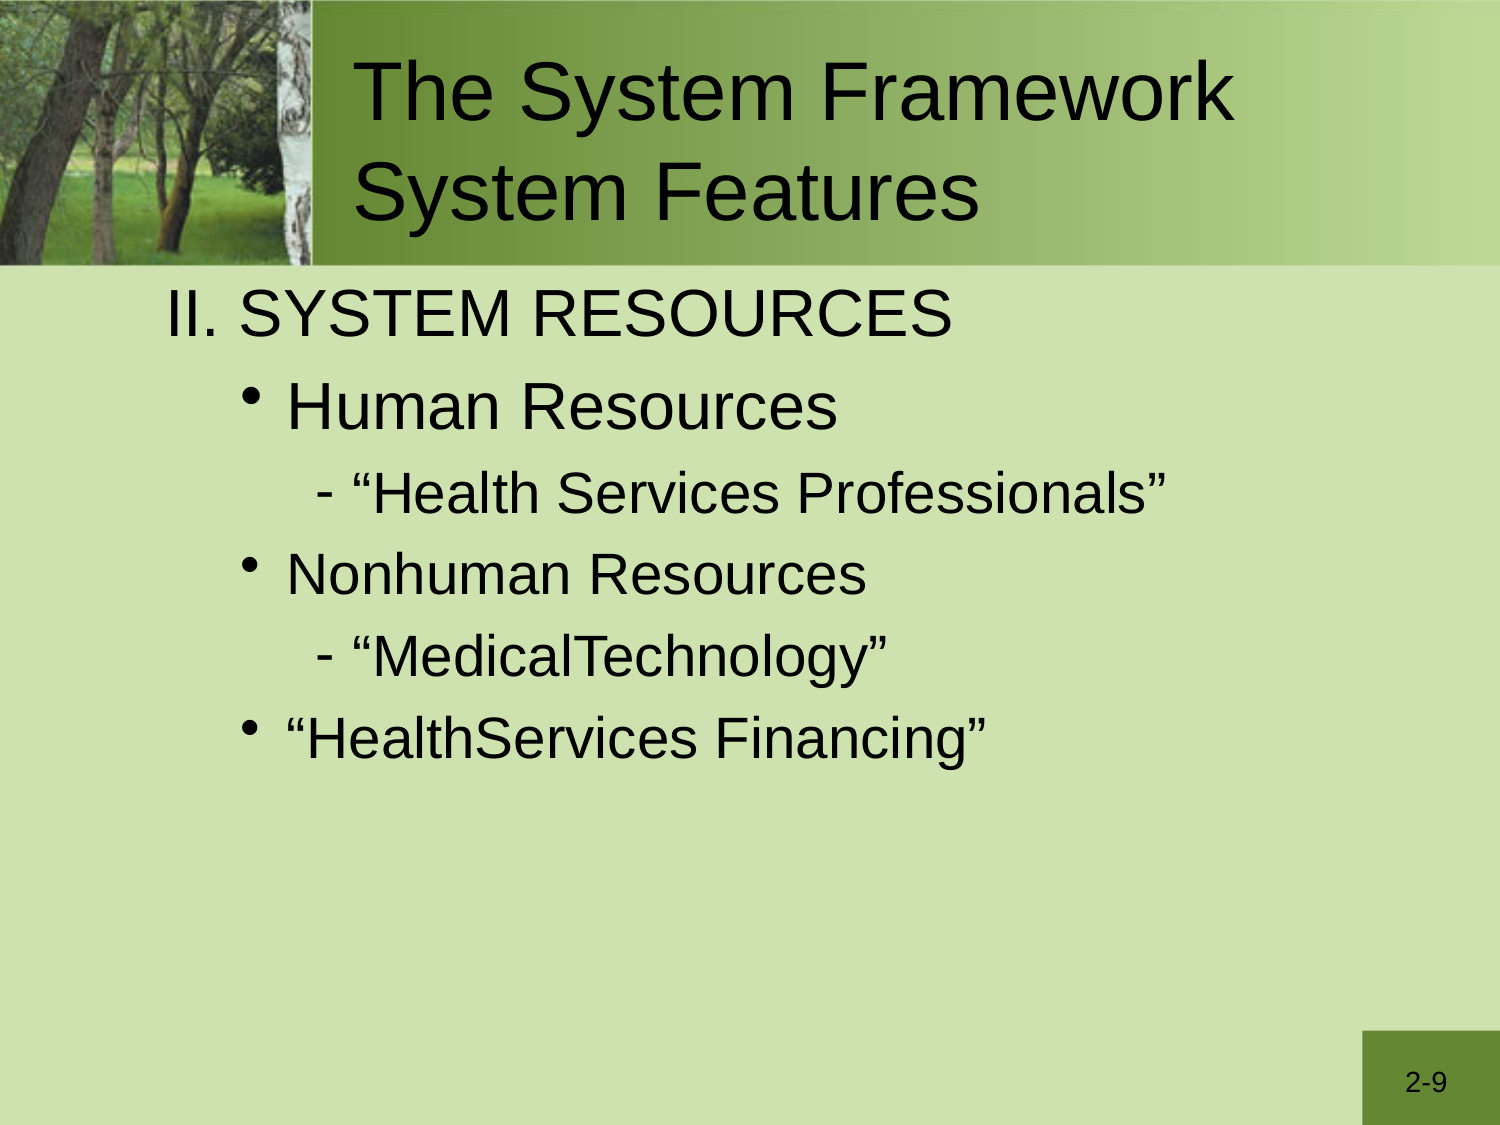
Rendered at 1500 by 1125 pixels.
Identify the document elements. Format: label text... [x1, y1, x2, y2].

slide_number 2-9 [1149, 1031, 1463, 1107]
picture [0, 0, 1500, 1125]
title The System Framework System Features [337, 24, 1438, 250]
list II. SYSTEM RESOURCES Human Resources “Health Services Professionals” Nonhuman Resources “MedicalTechnology” “HealthServices Financing” [150, 262, 1500, 1006]
